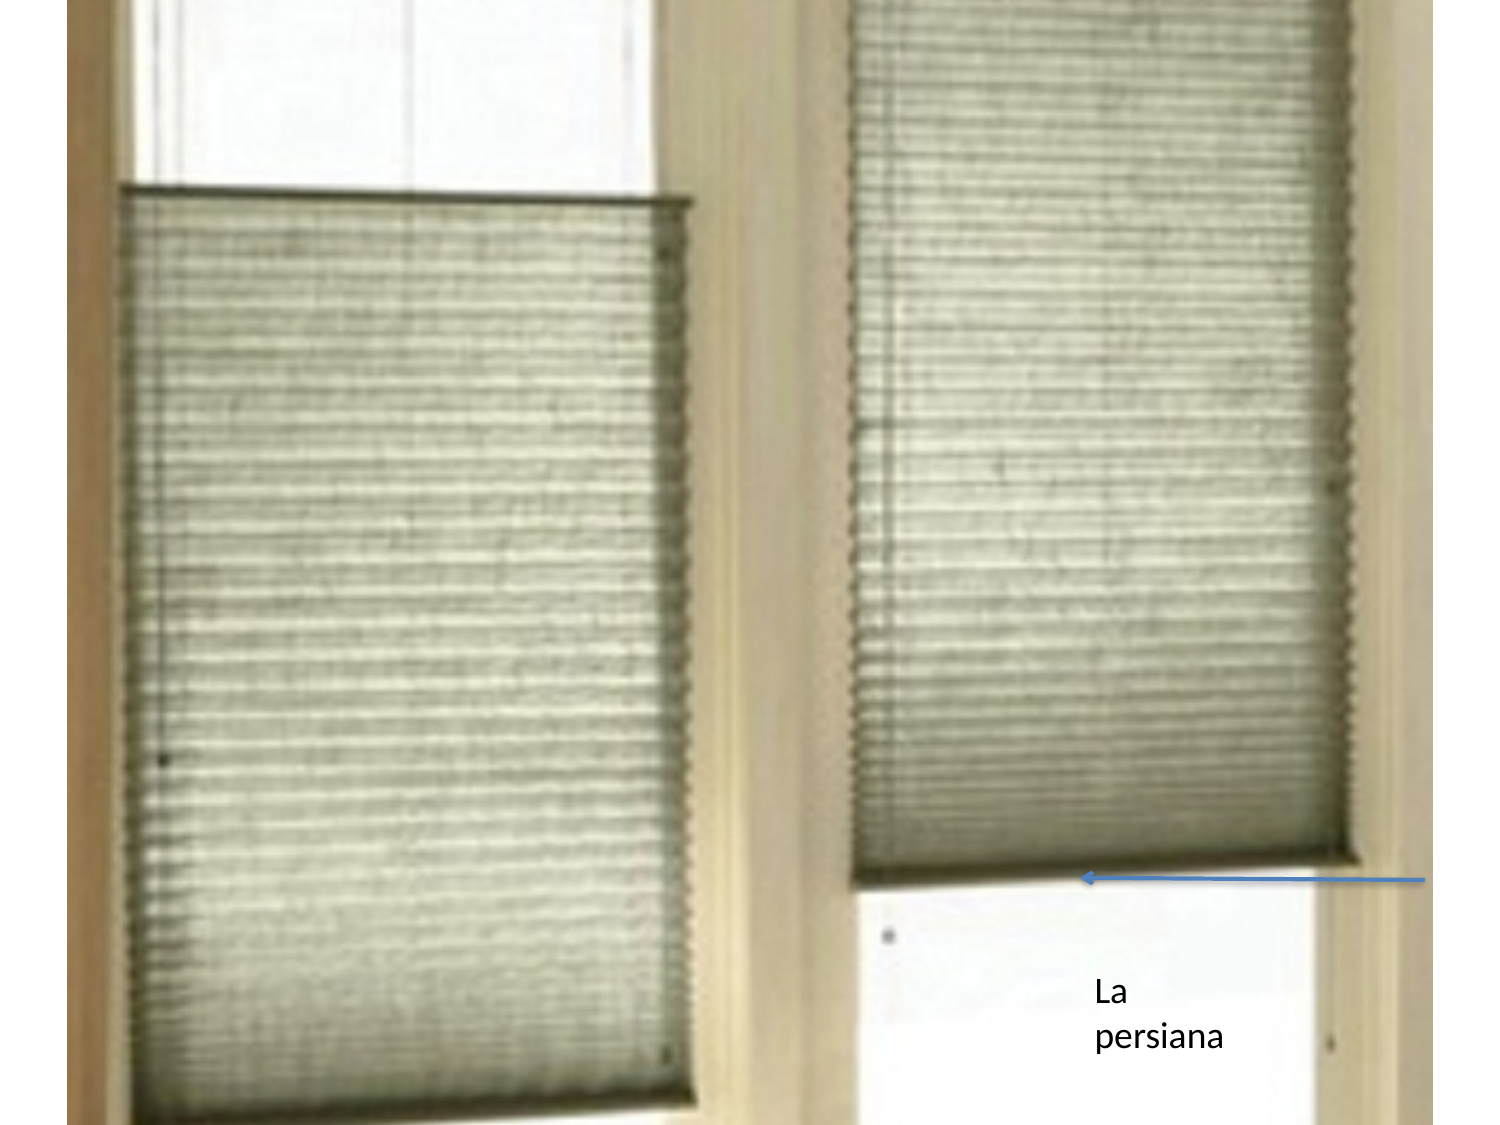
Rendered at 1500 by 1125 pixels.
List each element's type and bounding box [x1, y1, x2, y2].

picture [67, 0, 1433, 1125]
text_box [1079, 877, 1426, 881]
